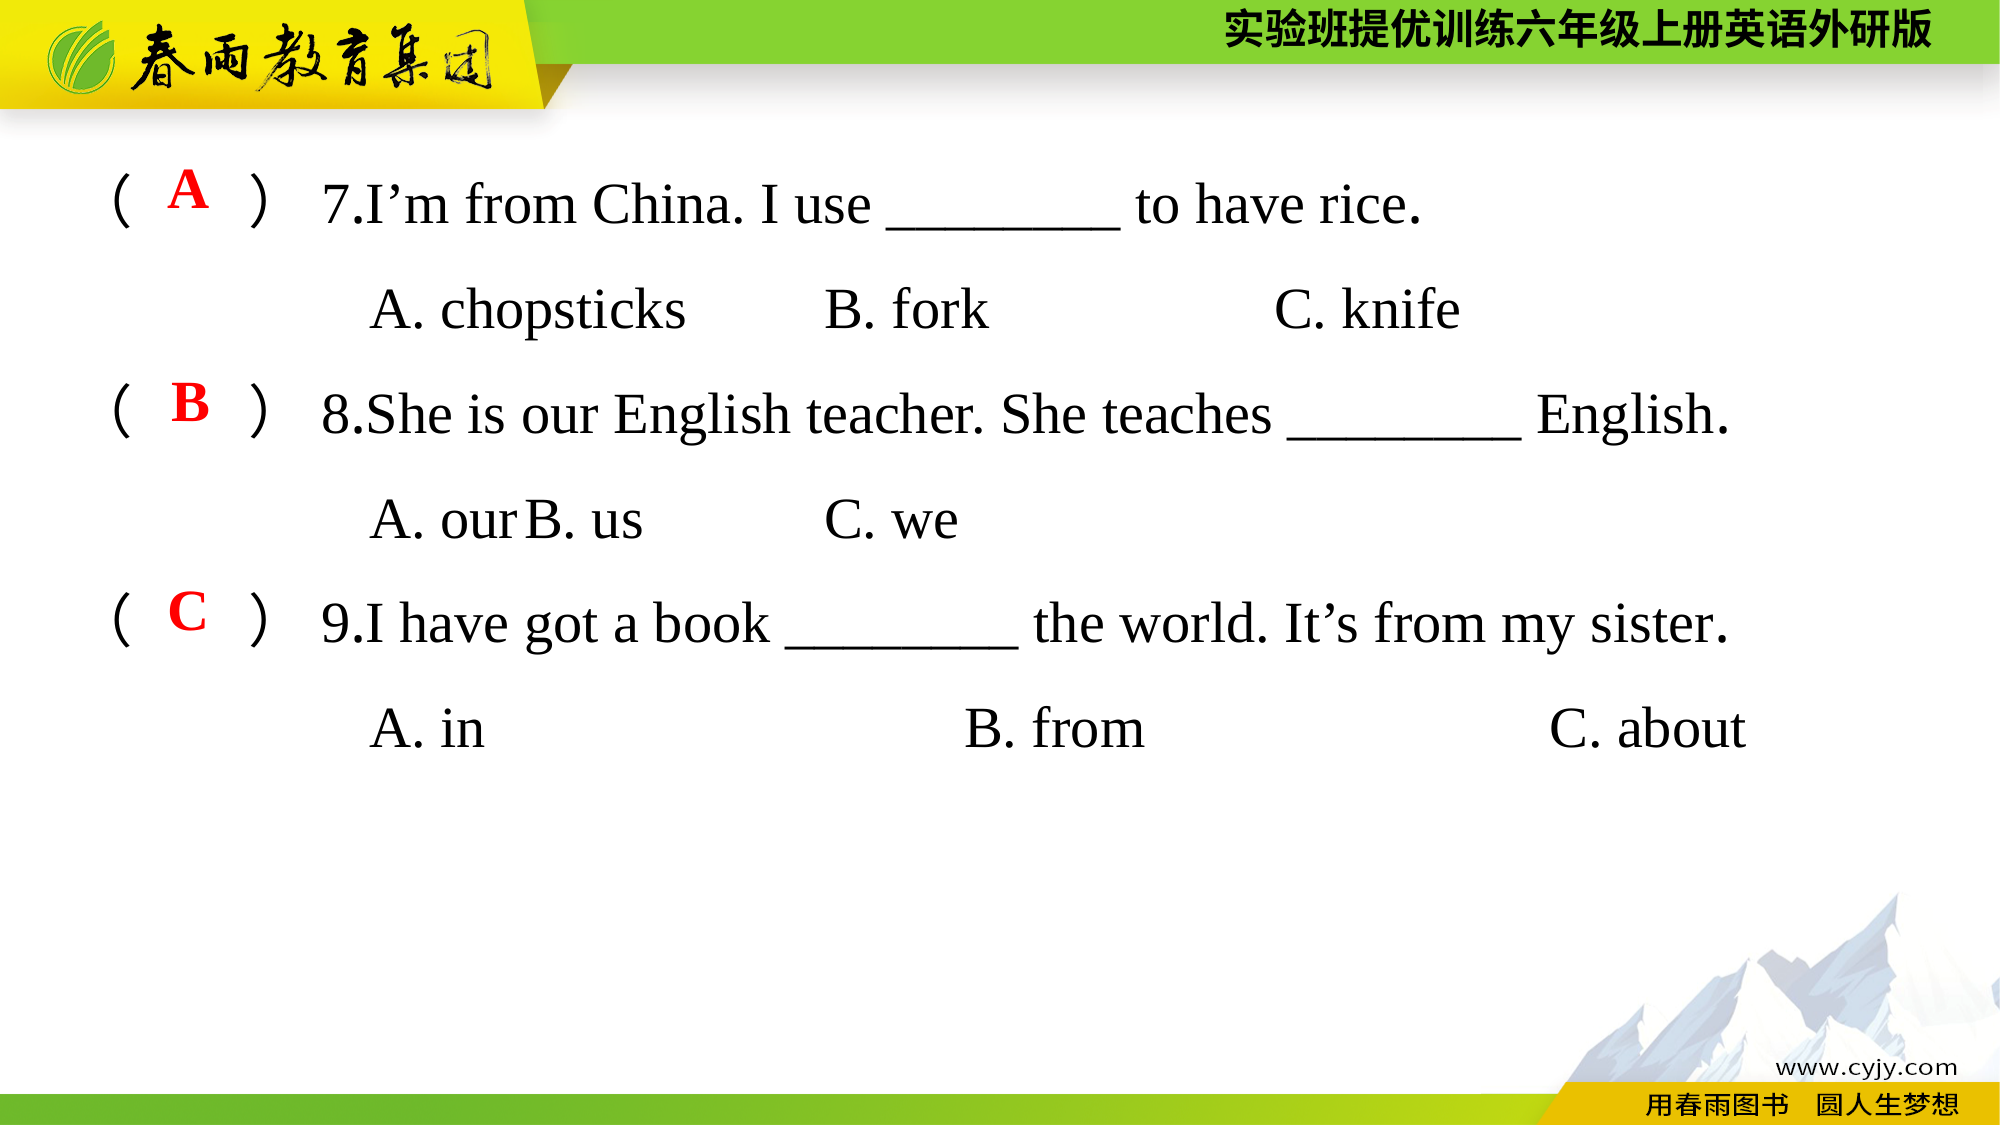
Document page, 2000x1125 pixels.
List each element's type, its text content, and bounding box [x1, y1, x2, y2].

list （ ）7.I’m from China. I use ________ to have rice. A. chopsticks B. fork C. knife （ ）8.She is our English teacher. She teaches ________ English. A. our B. us C. we （ ）9.I have got a book ________ the world. It’s from my sister. A. in B. from C. about [59, 122, 1944, 774]
text_box B [156, 355, 225, 441]
text_box C [152, 564, 225, 650]
picture [0, 0, 2000, 1125]
text_box A [153, 142, 225, 228]
